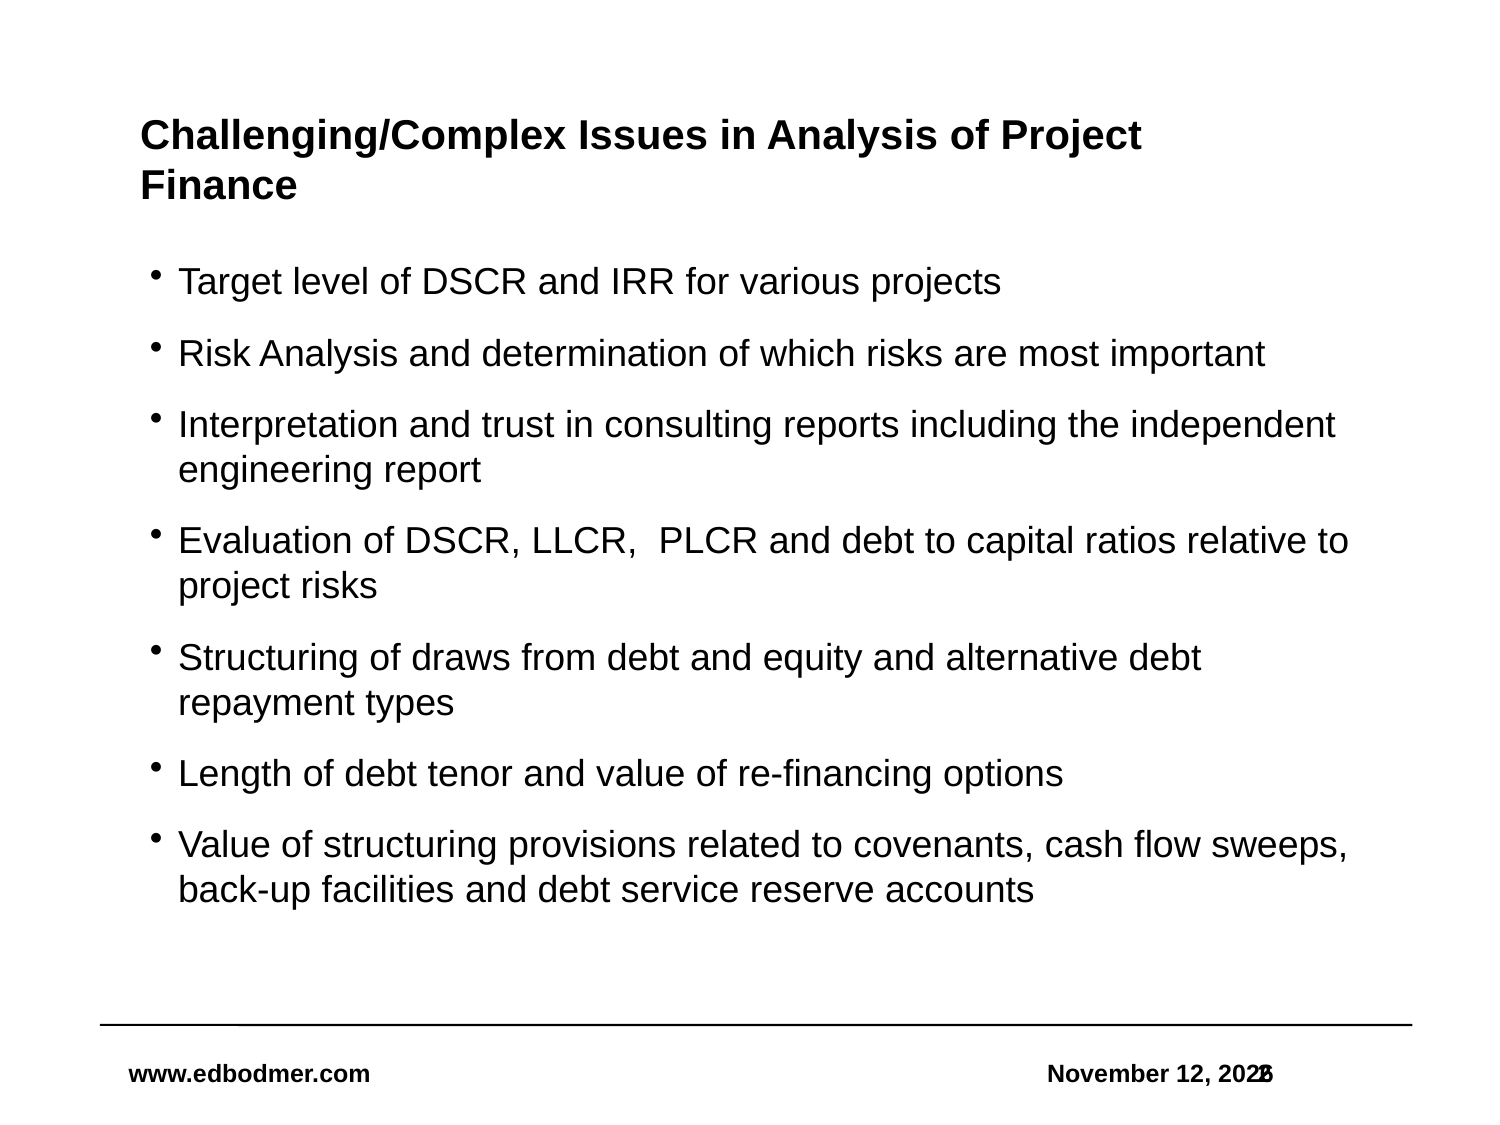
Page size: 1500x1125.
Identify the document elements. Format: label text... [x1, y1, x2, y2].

list Target level of DSCR and IRR for various projects Risk Analysis and determination of which risks are most important Interpretation and trust in consulting reports including the independent engineering report Evaluation of DSCR, LLCR, PLCR and debt to capital ratios relative to project risks Structuring of draws from debt and equity and alternative debt repayment types Length of debt tenor and value of re-financing options Value of structuring provisions related to covenants, cash flow sweeps, back-up facilities and debt service reserve accounts [124, 249, 1376, 1001]
title Challenging/Complex Issues in Analysis of Project Finance [124, 99, 1288, 226]
